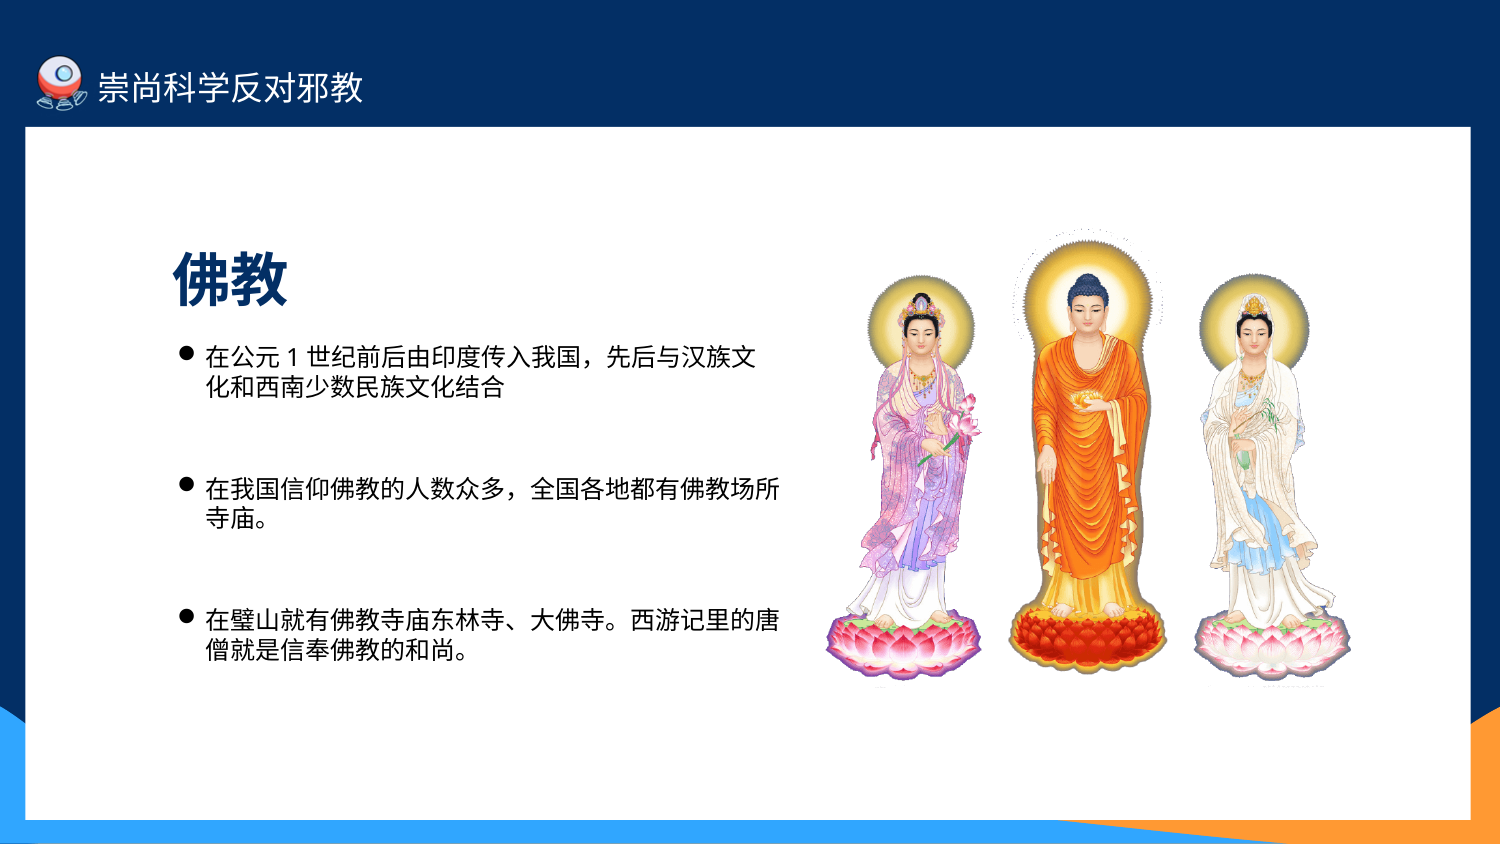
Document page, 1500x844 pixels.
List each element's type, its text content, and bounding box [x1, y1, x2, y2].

picture [8, 42, 117, 119]
text_box 佛教 [157, 236, 313, 321]
text_box 在公元1世纪前后由印度传入我国，先后与汉族文化和西南少数民族文化结合 [162, 334, 796, 409]
text_box 在我国信仰佛教的人数众多，全国各地都有佛教场所寺庙。 [162, 465, 796, 541]
text_box 在璧山就有佛教寺庙东林寺、大佛寺。西游记里的唐僧就是信奉佛教的和尚。 [162, 597, 796, 672]
picture [812, 209, 1363, 698]
